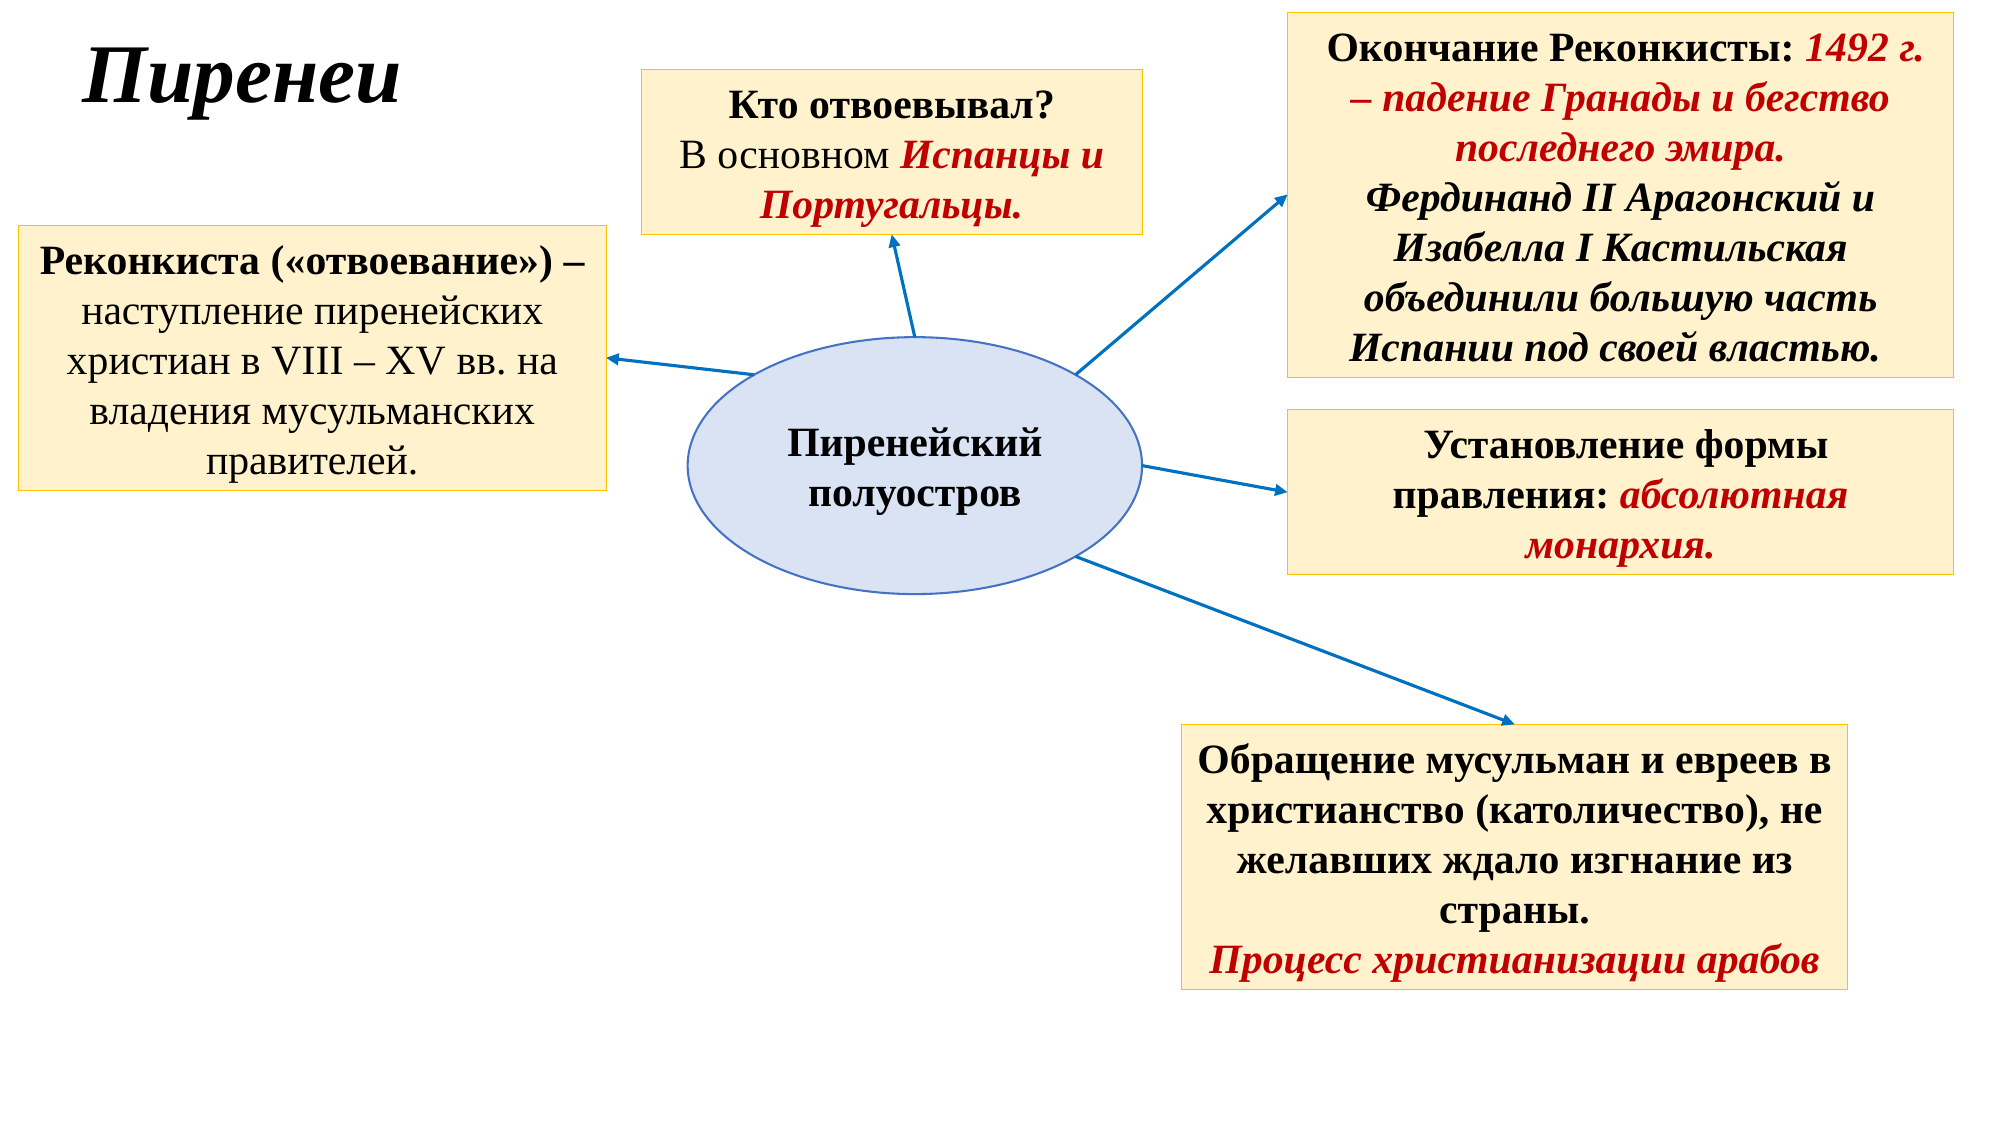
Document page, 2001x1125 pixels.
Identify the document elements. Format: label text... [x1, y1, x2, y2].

text_box [711, 336, 1119, 407]
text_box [891, 236, 915, 338]
text_box [1122, 411, 1144, 521]
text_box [606, 359, 755, 375]
text_box Кто отвоевывал? В основном Испанцы и Португальцы. [641, 69, 1143, 235]
text_box Установление формы правления: абсолютная монархия. [1287, 409, 1954, 575]
text_box Пиренеи [14, 11, 470, 127]
text_box Обращение мусульман и евреев в христианство (католичество), не желавших ждало изгнание из страны. Процесс христианизации арабов [1181, 724, 1848, 990]
text_box [686, 410, 708, 521]
text_box Реконкиста («отвоевание») – наступление пиренейских христиан в VIII – XV вв. на владения мусульманских правителей. [18, 225, 607, 491]
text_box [1075, 196, 1288, 375]
text_box Пиренейский полуостров [708, 407, 1122, 523]
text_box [1142, 465, 1288, 494]
text_box Окончание Реконкисты: 1492 г. – падение Гранады и бегство последнего эмира. Фердинанд II Арагонский и Изабелла I Кастильская объединили большую часть Испании под своей властью. [1287, 12, 1954, 378]
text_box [1075, 556, 1515, 725]
text_box [710, 523, 1120, 596]
